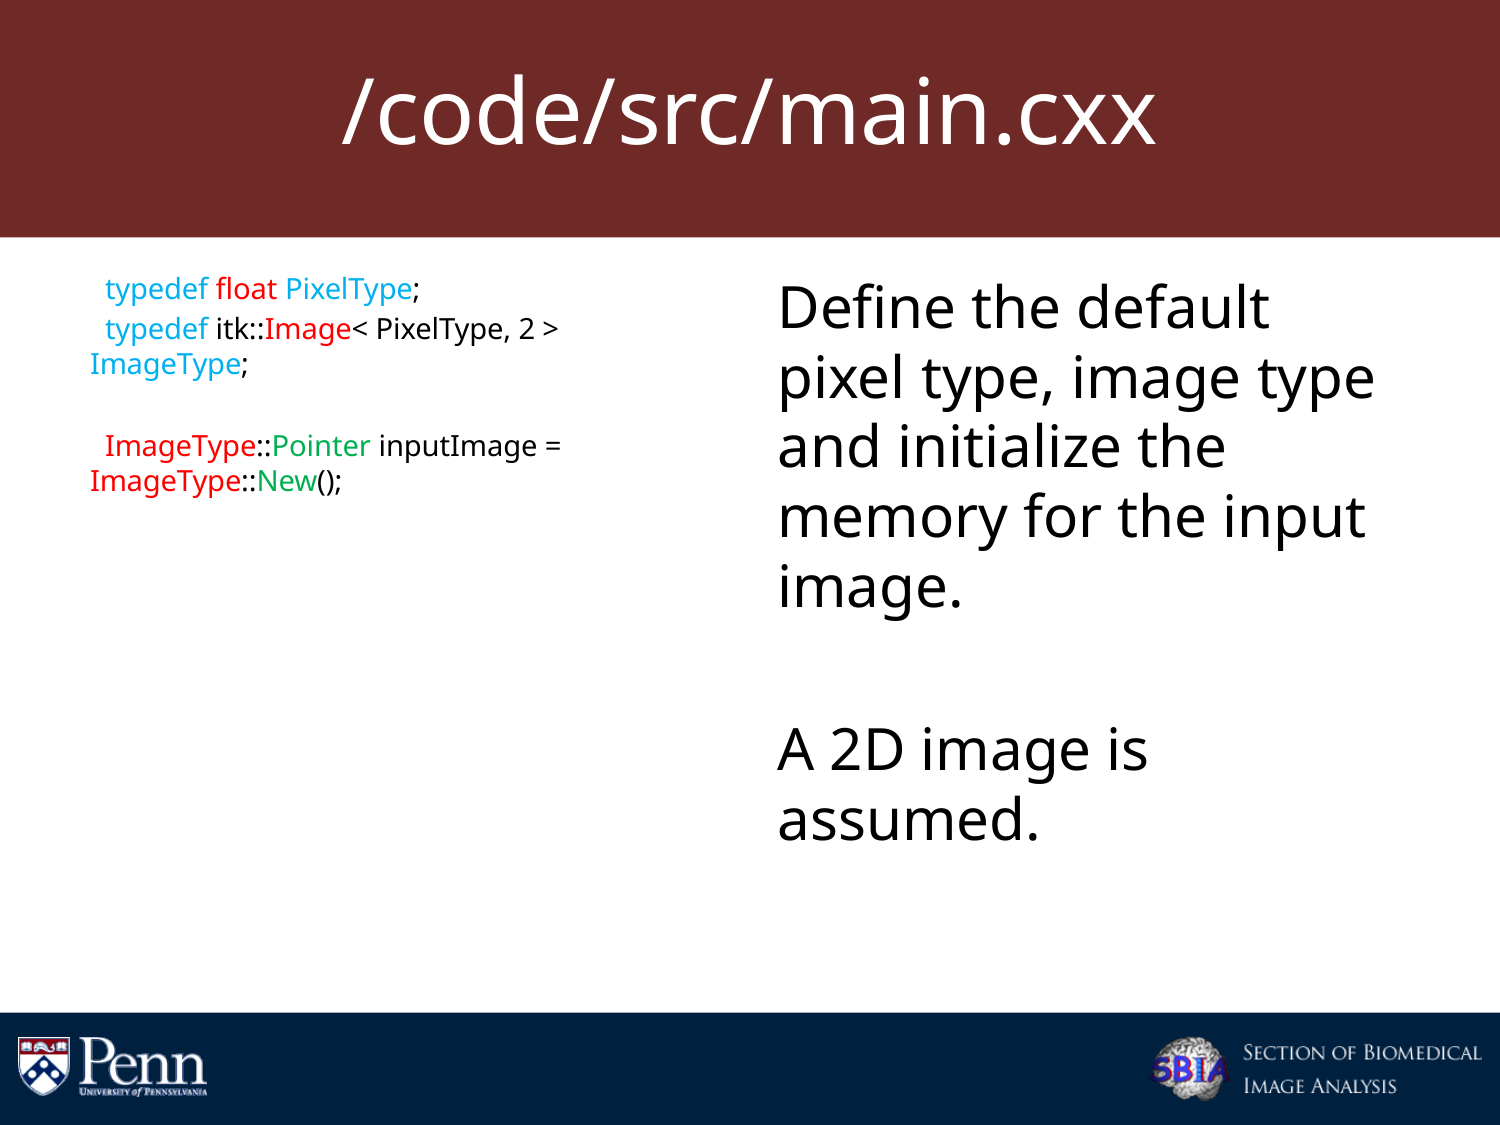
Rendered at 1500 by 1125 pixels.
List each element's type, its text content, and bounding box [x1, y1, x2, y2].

list typedef float PixelType; typedef itk::Image< PixelType, 2 > ImageType; ImageType::Pointer inputImage = ImageType::New(); SafeReadImage<ImageType>( inputImage, im_base-> GetFileName()); const unsigned int rows = inputImage-> GetBufferedRegion().GetSize()[0]; const unsigned int cols = inputImage-> GetBufferedRegion().GetSize()[1]; typedef vnl_matrix< PixelType > MatrixType; vnl_matrix_ref< PixelType > inputMatrix(rows, cols, inputImage-> GetBufferPointer() ); [75, 262, 738, 1013]
list Define the default pixel type, image type and initialize the memory for the input image. A 2D image is assumed. [762, 262, 1425, 1013]
picture [1149, 1035, 1482, 1102]
picture [18, 1037, 207, 1097]
title /code/src/main.cxx [75, 45, 1425, 238]
